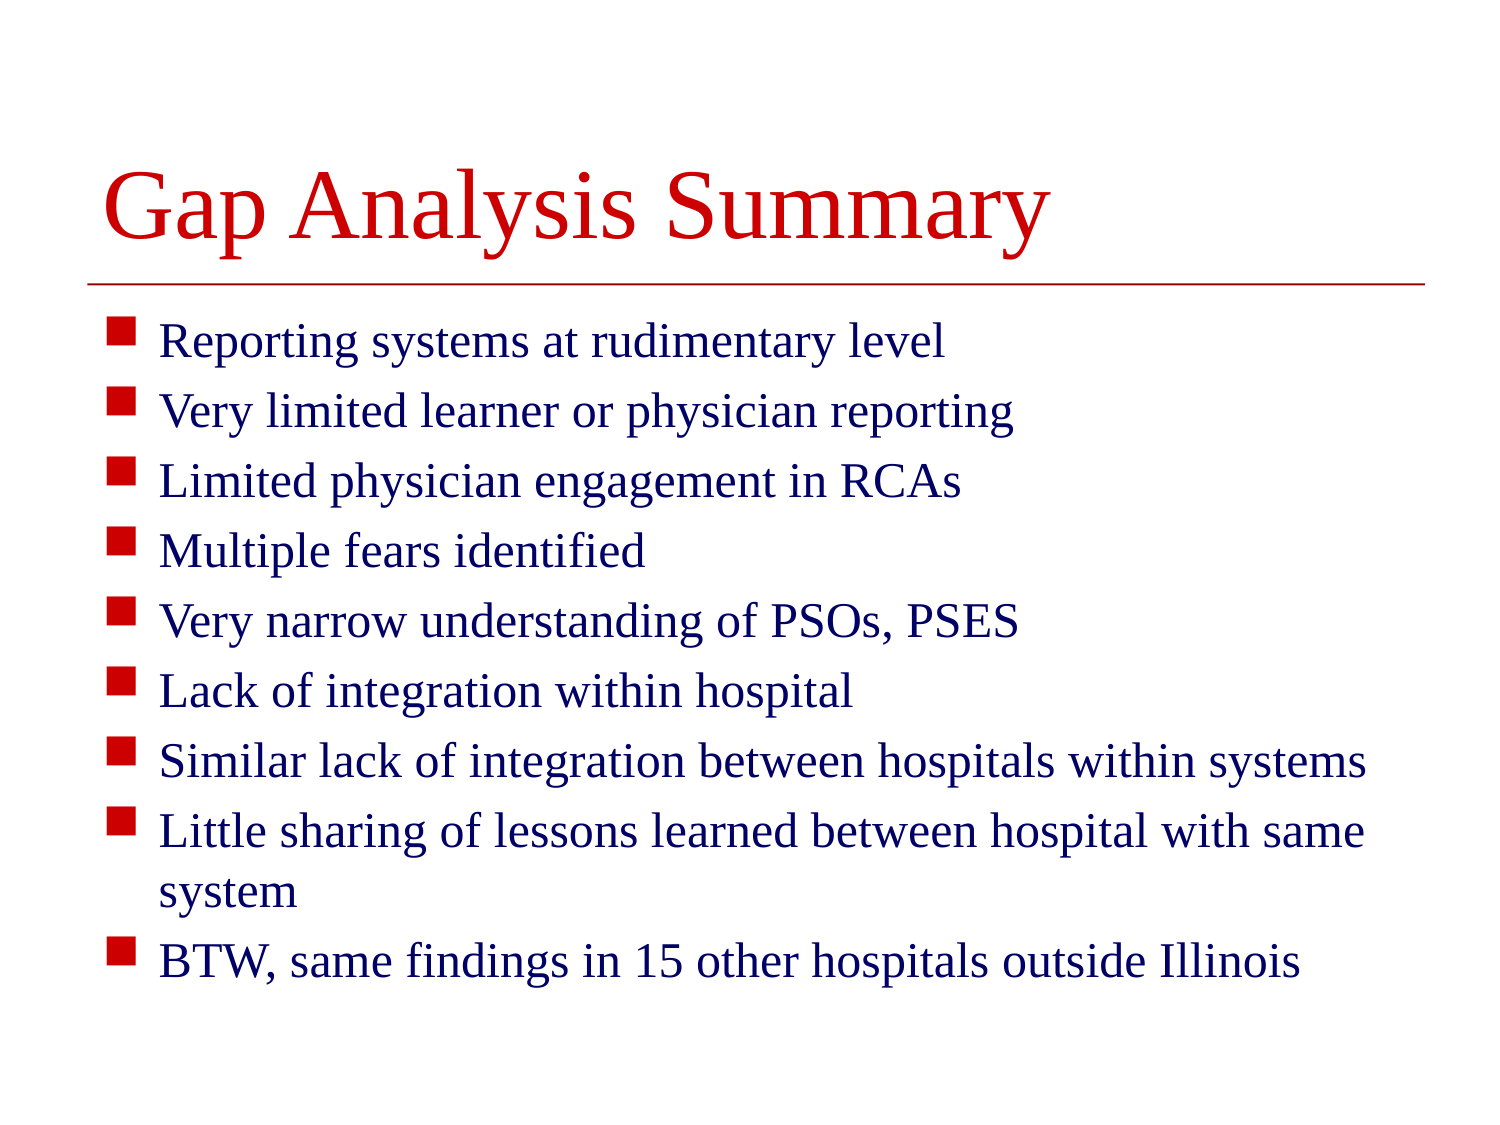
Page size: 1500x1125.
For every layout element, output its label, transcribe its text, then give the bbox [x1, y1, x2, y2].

list Reporting systems at rudimentary level Very limited learner or physician reporting Limited physician engagement in RCAs Multiple fears identified Very narrow understanding of PSOs, PSES Lack of integration within hospital Similar lack of integration between hospitals within systems Little sharing of lessons learned between hospital with same system BTW, same findings in 15 other hospitals outside Illinois [87, 299, 1425, 963]
title Gap Analysis Summary [87, 77, 1425, 266]
